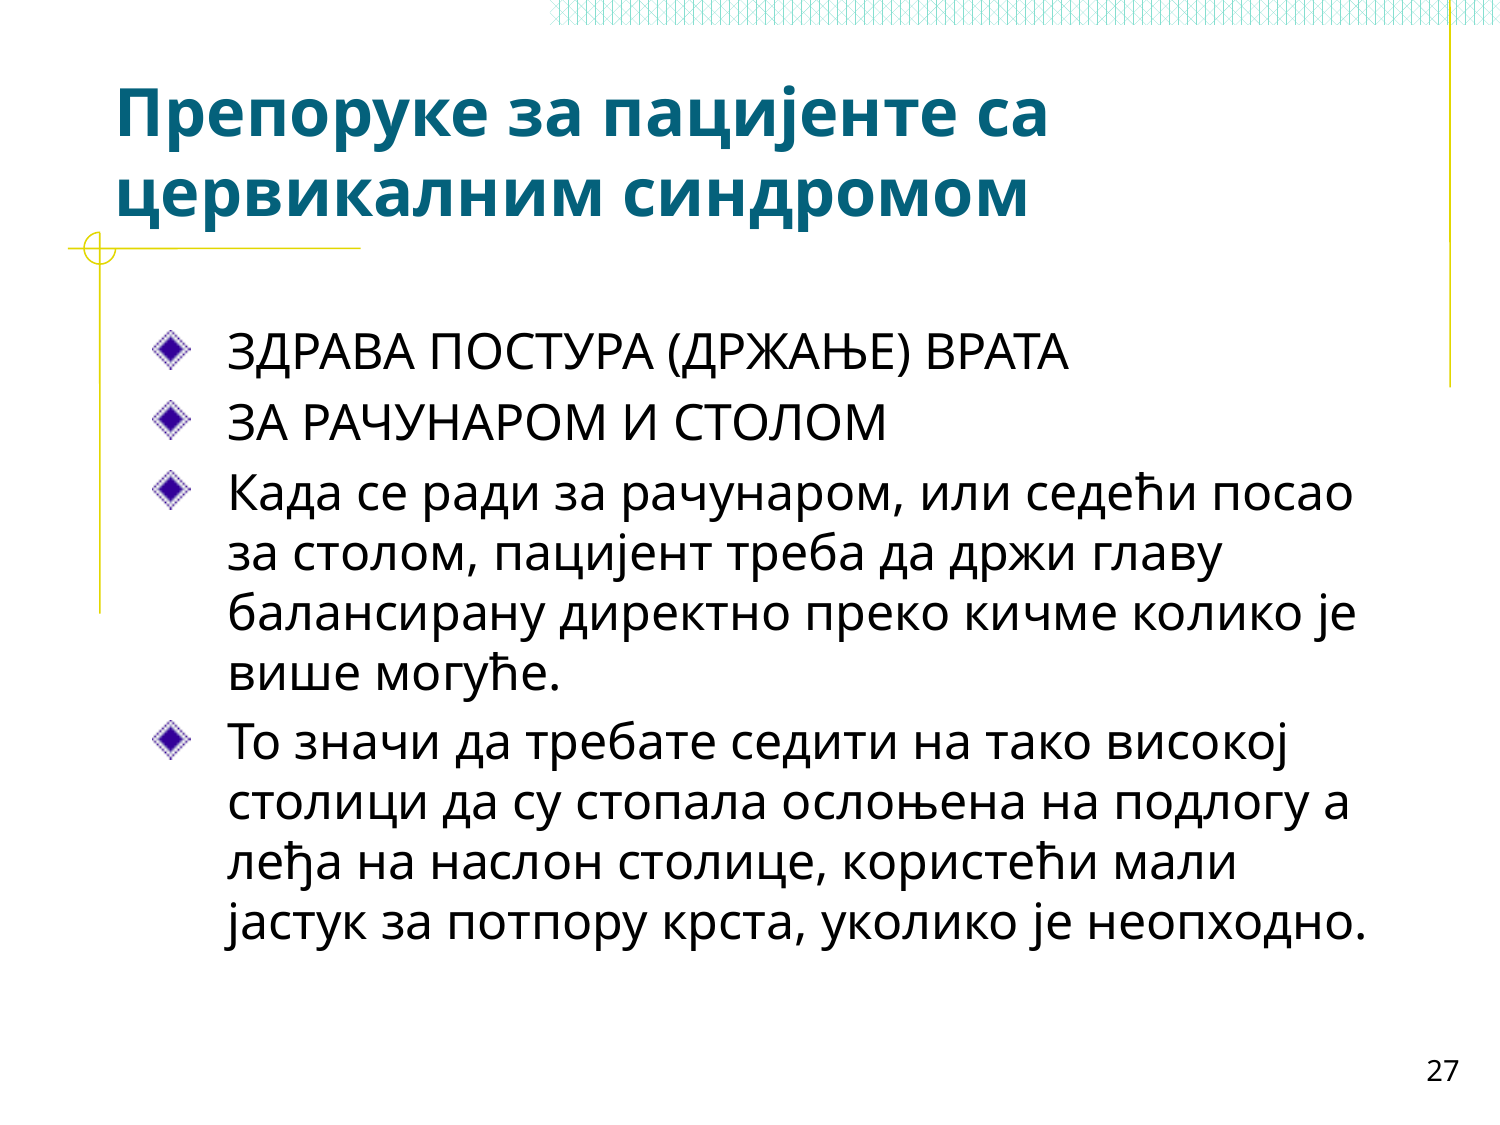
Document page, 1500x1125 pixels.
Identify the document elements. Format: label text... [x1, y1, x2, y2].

picture [152, 470, 191, 510]
title Препоруке за пацијенте са цервикалним синдромом [99, 49, 1376, 238]
picture [152, 400, 191, 440]
picture [152, 720, 191, 760]
list ЗДРАВА ПОСТУРА (ДРЖАЊЕ) ВРАТА ЗА РАЧУНАРОМ И СТОЛОМ Када се ради за рачунаром, или седећи посао за столом, пацијент треба да држи главу балансирану директно преко кичме колико је више могуће. То значи да требате седити на тако високој столици да су стопала ослоњена на подлогу а леђа на наслон столице, користећи мали јастук за потпору крста, уколико је неопходно. [137, 312, 1401, 988]
picture [152, 330, 191, 370]
slide_number 27 [1162, 1025, 1475, 1100]
